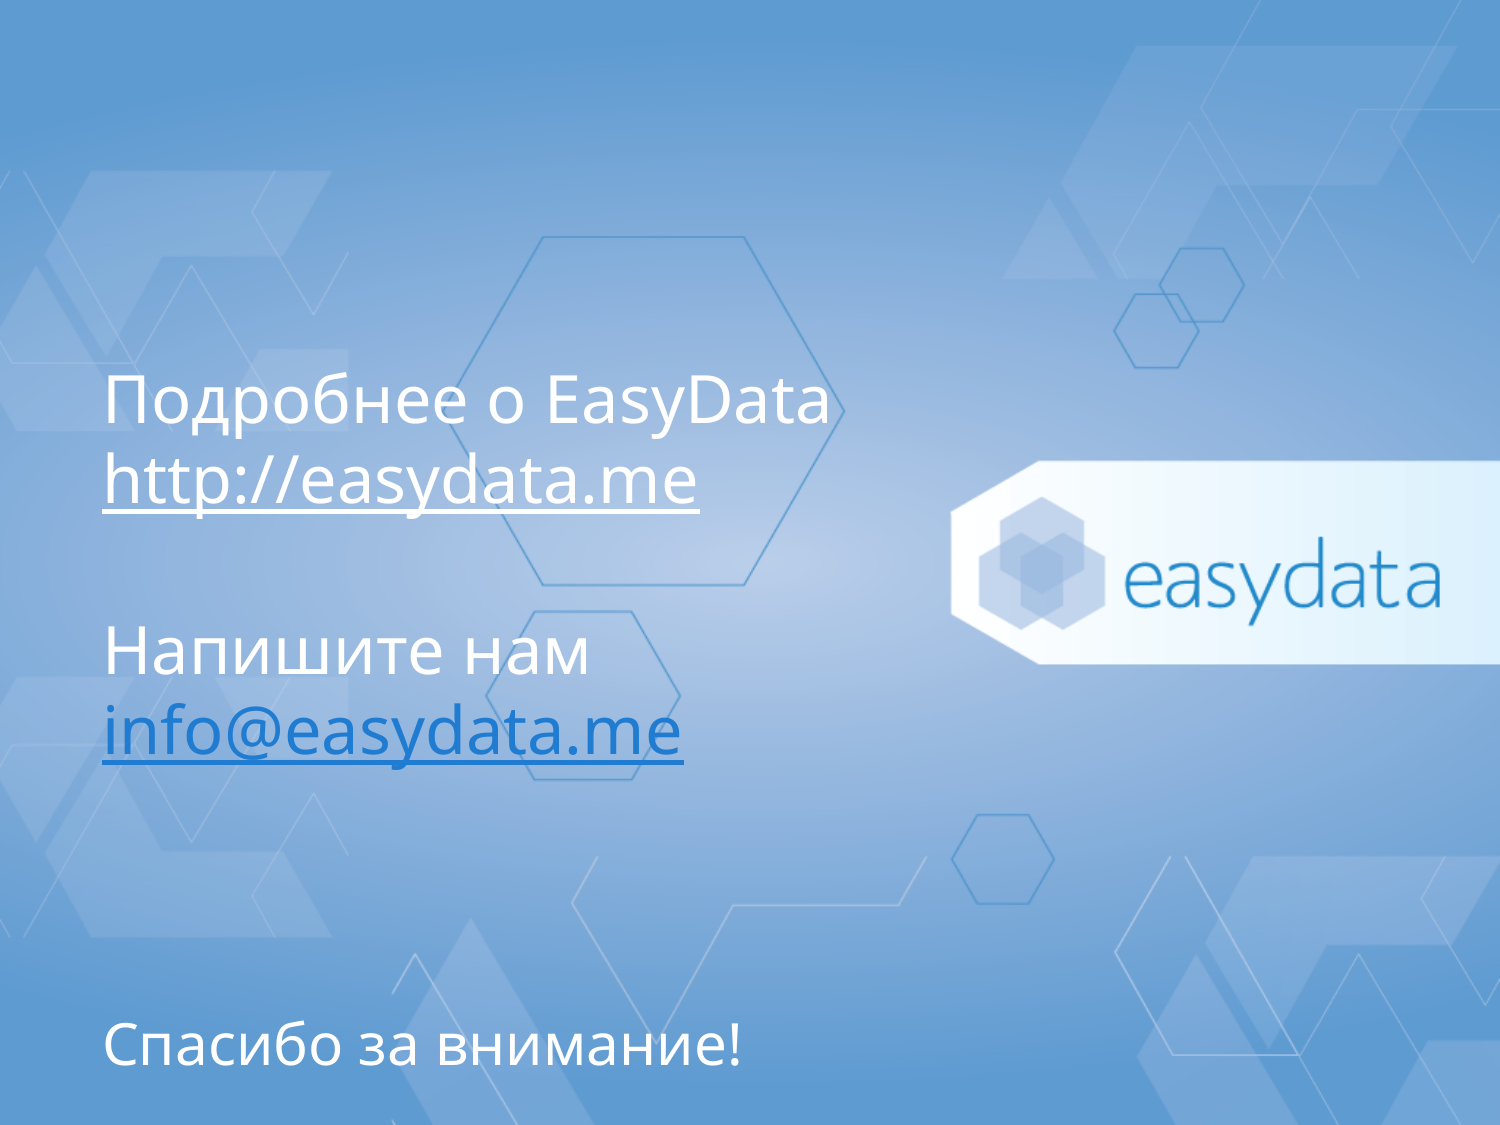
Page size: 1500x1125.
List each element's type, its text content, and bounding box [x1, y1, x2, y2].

picture [0, 0, 1500, 1125]
text_box Подробнее о EasyData http://easydata.me Напишите нам info@easydata.me [87, 349, 1000, 863]
text_box Спасибо за внимание! [87, 999, 838, 1085]
